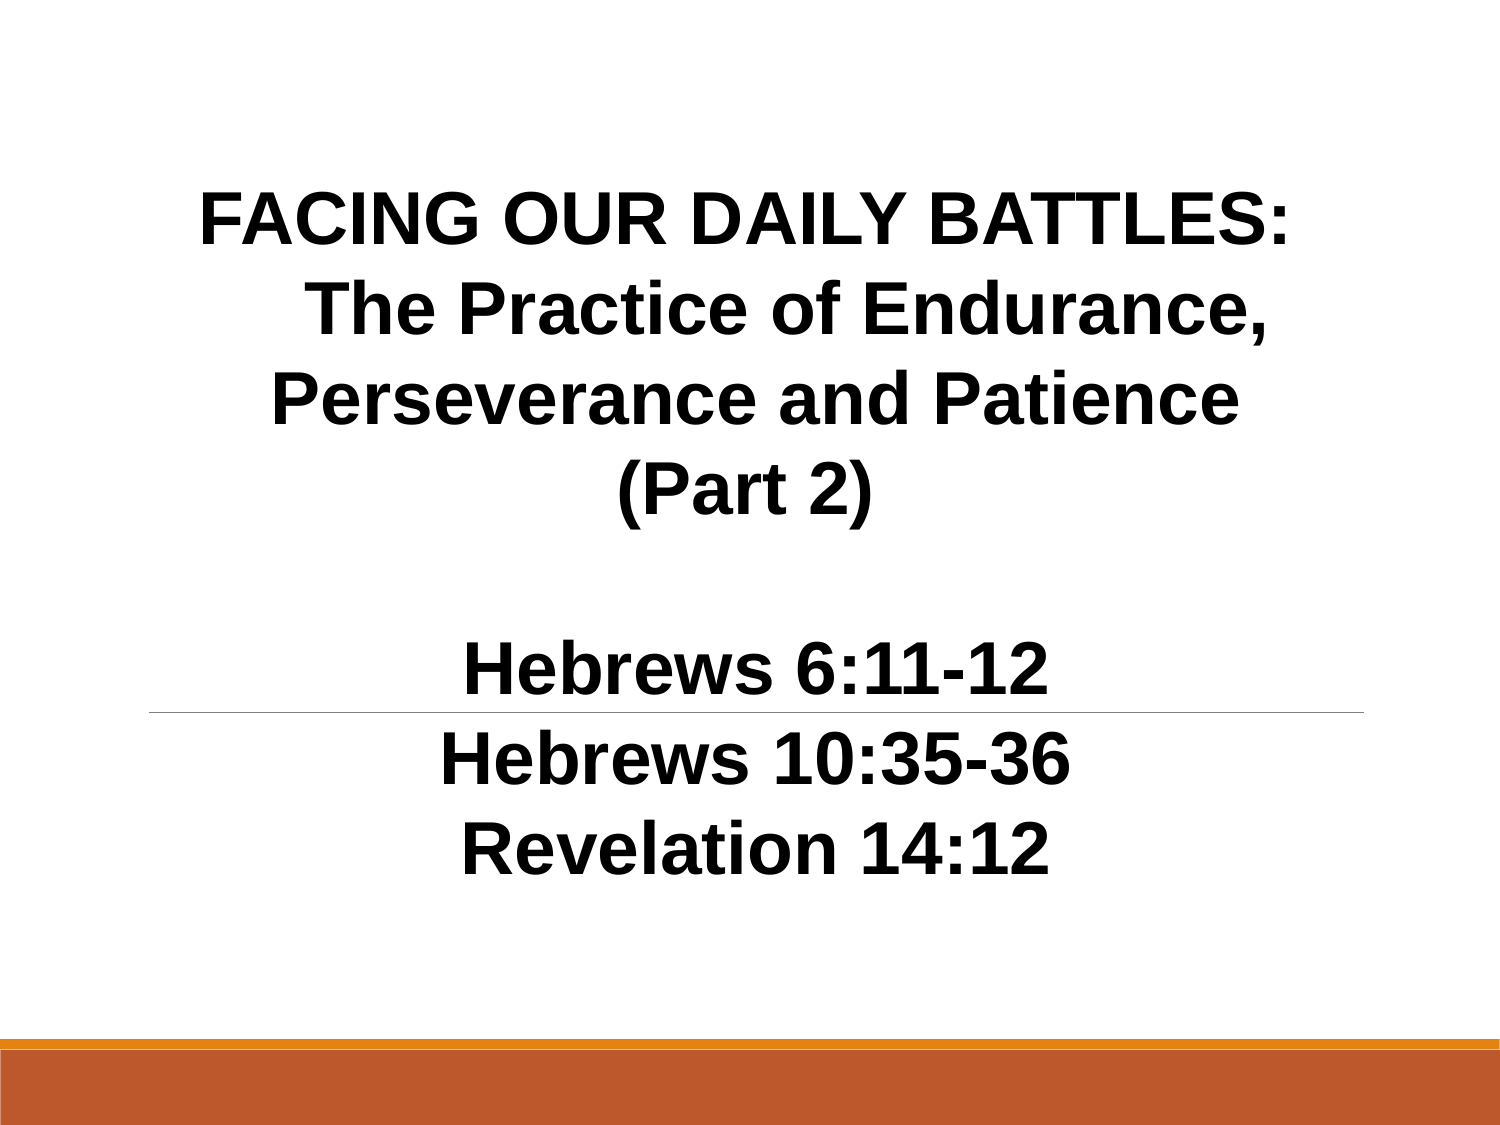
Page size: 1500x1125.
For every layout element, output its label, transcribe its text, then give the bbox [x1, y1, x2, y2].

text_box FACING OUR DAILY BATTLES: The Practice of Endurance, Perseverance and Patience (Part 2) Hebrews 6:11-12 Hebrews 10:35-36 Revelation 14:12 [174, 162, 1338, 898]
